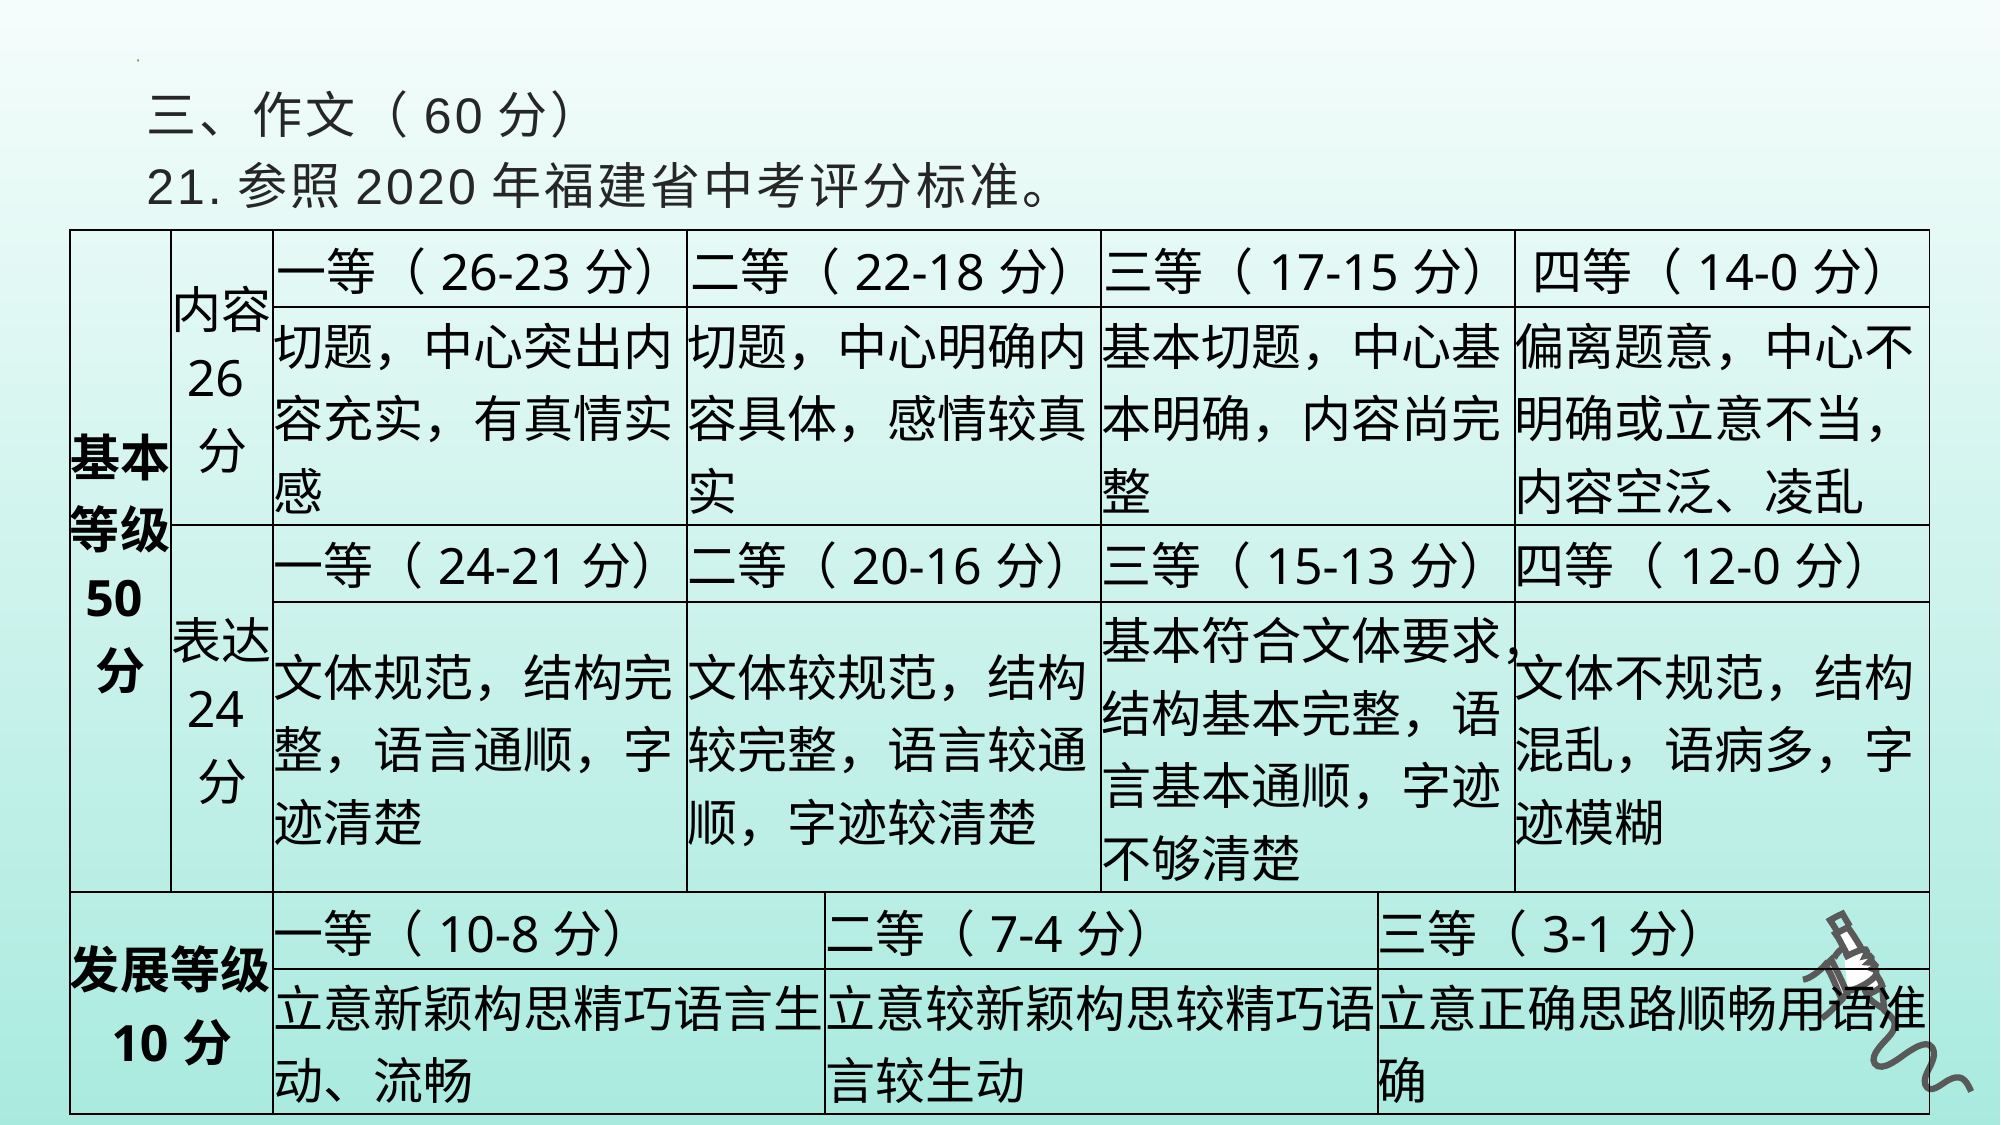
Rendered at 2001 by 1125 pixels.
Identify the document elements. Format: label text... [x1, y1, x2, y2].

table_cell 表达24分 [172, 526, 272, 891]
table_cell 文体规范，结构完整，语言通顺，字迹清楚 [274, 603, 686, 891]
table_header 三等（17-15分） [1102, 268, 1514, 306]
table_cell 三等（3-1分） [1379, 893, 1929, 968]
table_header 内容26分 [172, 268, 272, 524]
table_cell 四等（12-0分） [1516, 526, 1929, 601]
table_cell 切题，中心突出内容充实，有真情实感 [274, 308, 686, 524]
text_box 三、作文（60分） 21.参照2020年福建省中考评分标准。 [131, 63, 1911, 268]
table_cell 二等（20-16分） [688, 526, 1100, 601]
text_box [1809, 915, 1950, 1115]
table_cell 基本切题，中心基本明确，内容尚完整 [1102, 308, 1514, 524]
table_cell 一等（24-21分） [274, 526, 686, 601]
table_cell 切题，中心明确内容具体，感情较真实 [688, 308, 1100, 524]
table_cell 立意较新颖构思较精巧语言较生动 [826, 970, 1377, 1113]
table_cell 发展等级10分 [71, 893, 272, 1113]
table_header 四等（14-0分） [1516, 231, 1929, 306]
table_cell 偏离题意，中心不明确或立意不当，内容空泛、凌乱 [1516, 308, 1929, 524]
table_cell 文体较规范，结构较完整，语言较通顺，字迹较清楚 [688, 603, 1100, 891]
table_cell 文体不规范，结构混乱，语病多，字迹模糊 [1516, 603, 1929, 891]
table_cell 一等（10-8分） [274, 893, 824, 968]
table_header 基本等级50分 [71, 231, 170, 891]
table_header 一等（26-23分） [274, 268, 686, 306]
table_cell 立意正确思路顺畅用语准确 [1379, 970, 1809, 1113]
table_cell 二等（7-4分） [826, 893, 1377, 968]
table_cell 立意新颖构思精巧语言生动、流畅 [274, 970, 824, 1113]
table_cell 三等（15-13分） [1102, 526, 1514, 601]
table_header 二等（22-18分） [688, 268, 1100, 306]
table_cell 基本符合文体要求，结构基本完整，语言基本通顺，字迹不够清楚 [1102, 603, 1514, 891]
